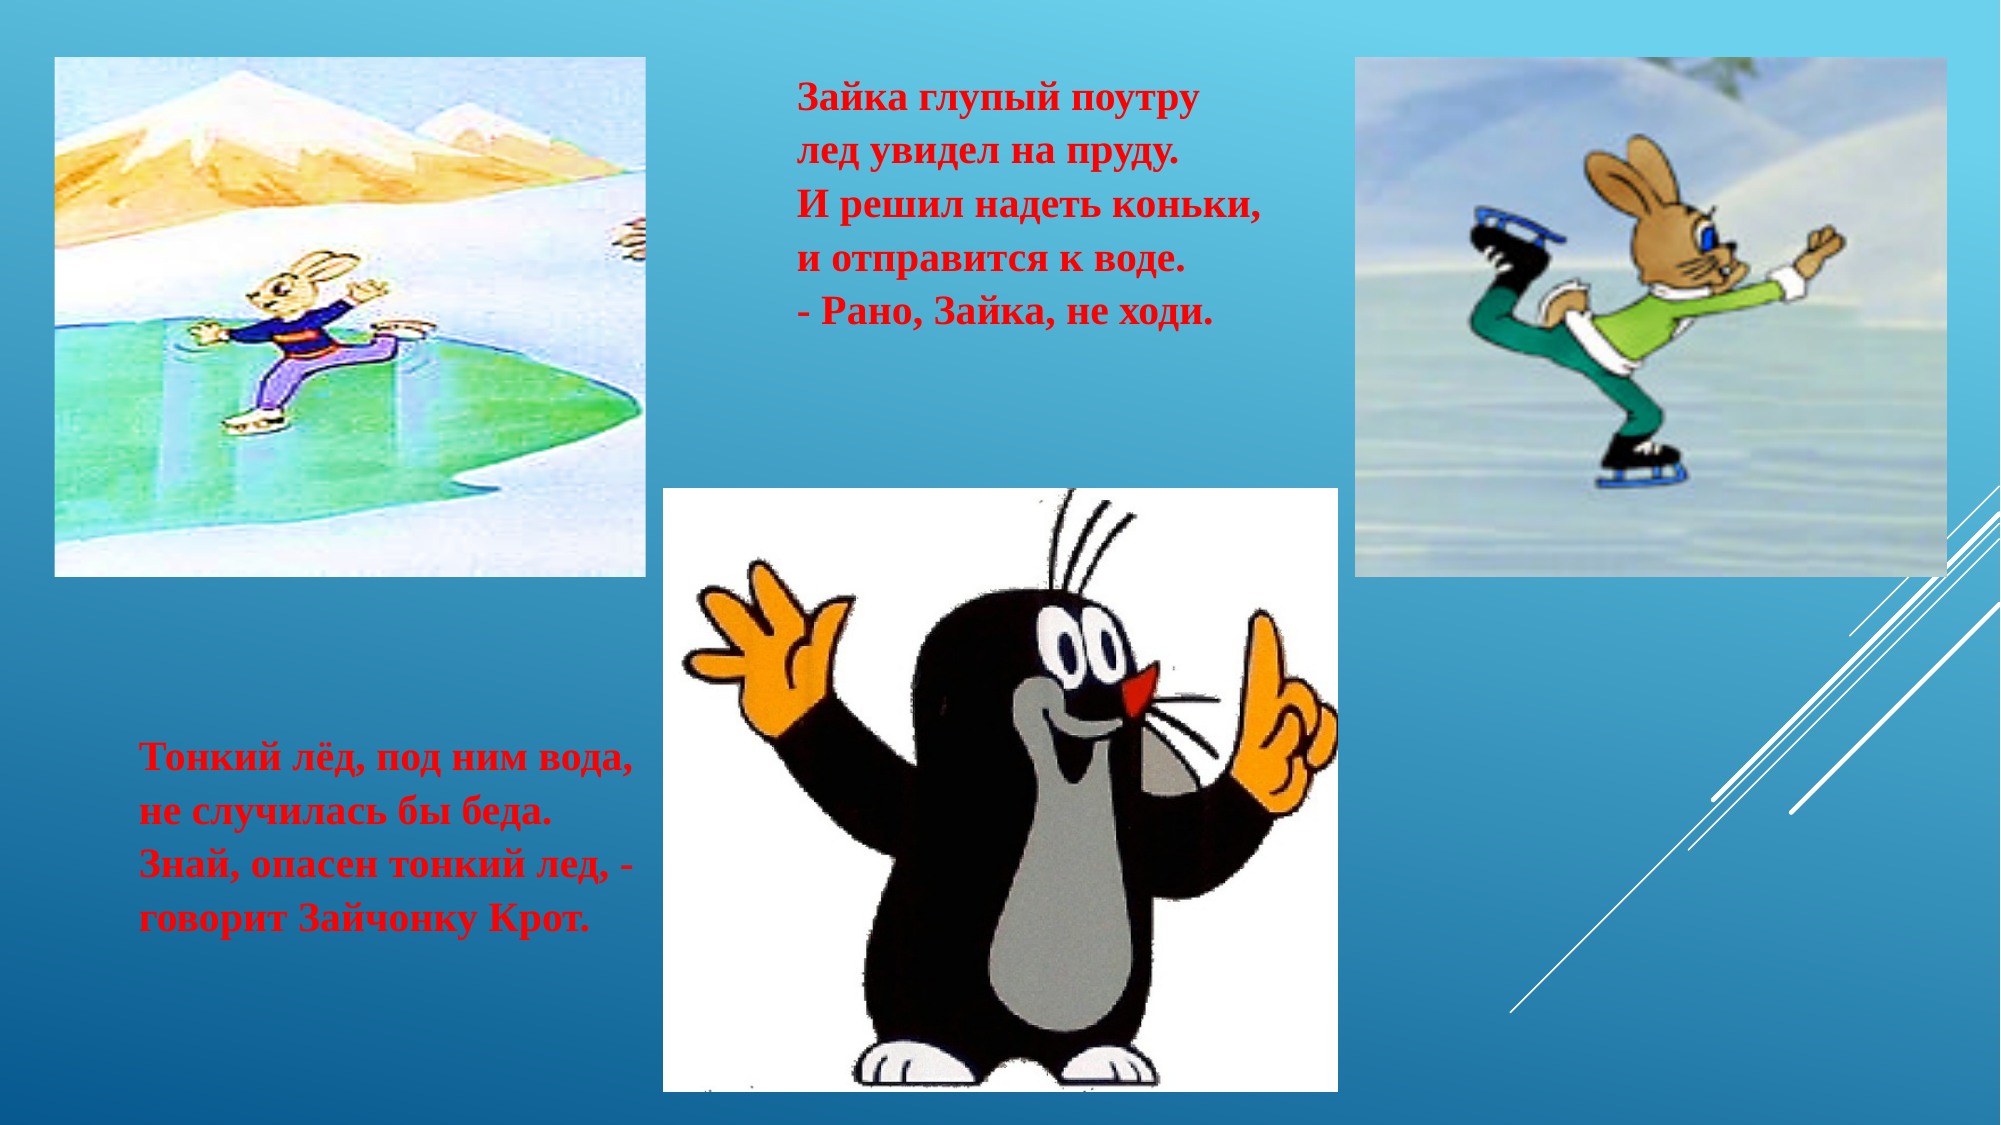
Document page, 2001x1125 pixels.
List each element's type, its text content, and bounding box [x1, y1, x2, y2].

picture [54, 57, 646, 577]
picture [1355, 57, 1947, 577]
text_box Зайка глупый поутру лед увидел на пруду. И решил надеть коньки, и отправится к воде. - Рано, Зайка, не ходи. [782, 57, 1284, 444]
text_box Тонкий лёд, под ним вода, не случилась бы беда. Знай, опасен тонкий лед, - говорит Зайчонку Крот. [124, 718, 662, 1051]
picture [662, 486, 1339, 1093]
